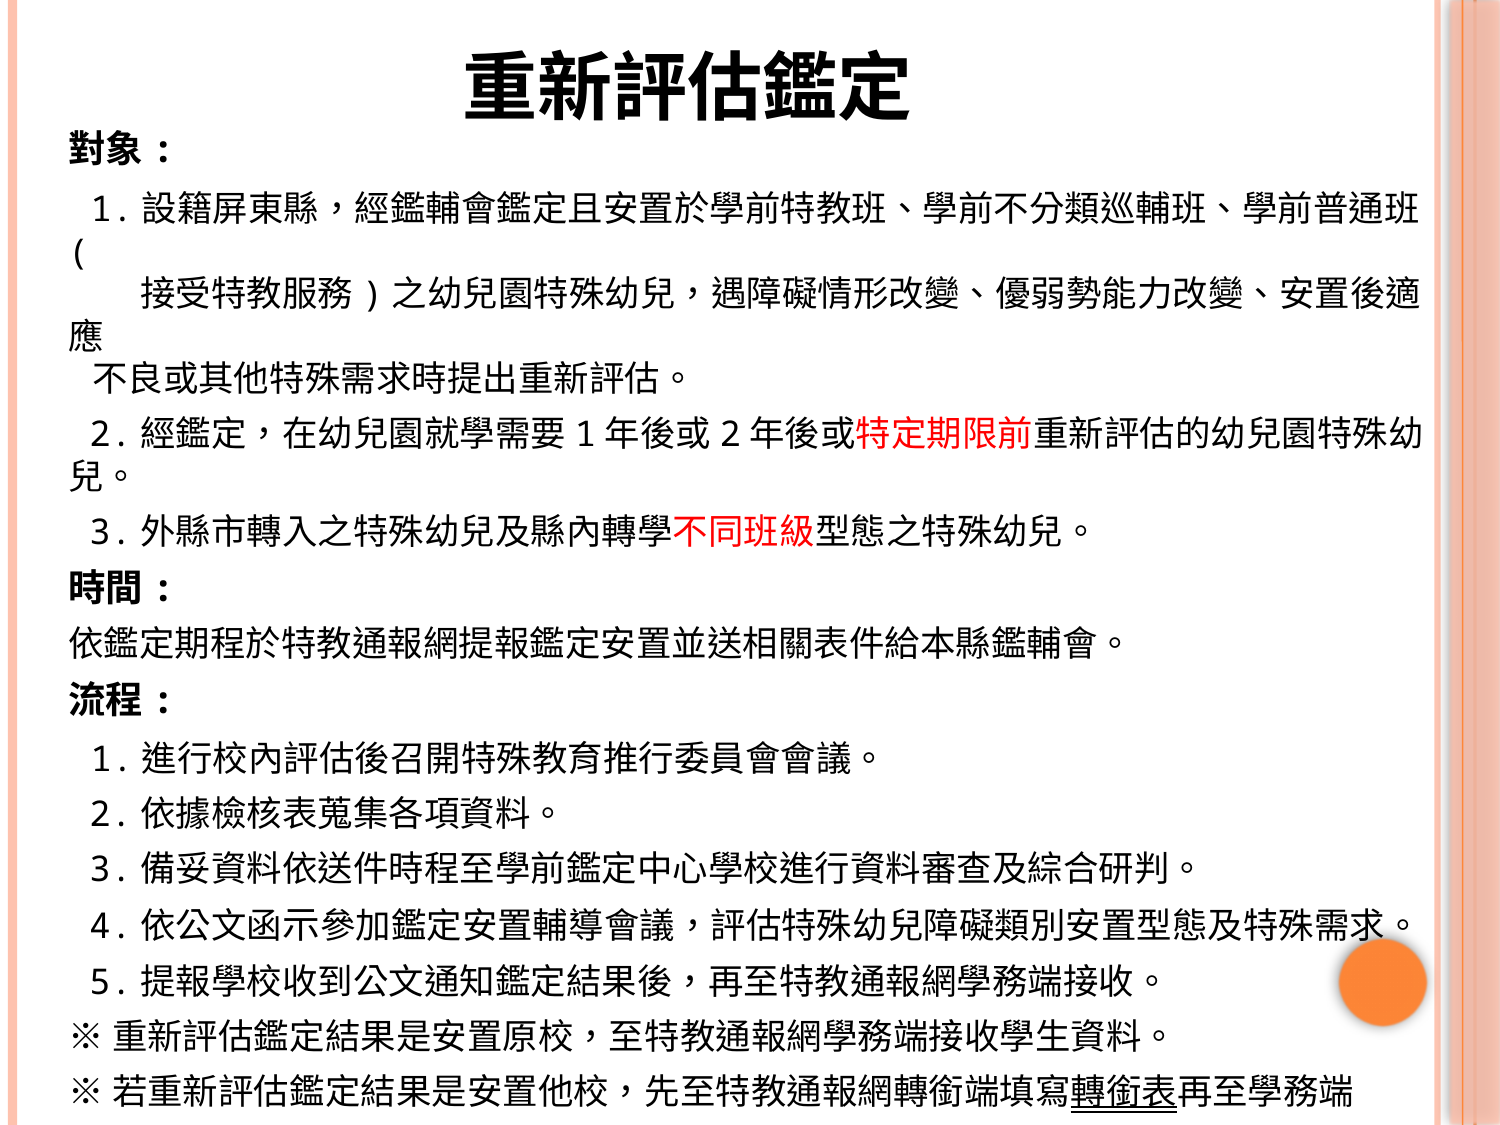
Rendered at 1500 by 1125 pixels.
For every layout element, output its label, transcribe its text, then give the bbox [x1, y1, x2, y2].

list 對象: 1.設籍屏東縣，經鑑輔會鑑定且安置於學前特教班、學前不分類巡輔班、學前普通班( 接受特教服務)之幼兒園特殊幼兒，遇障礙情形改變、優弱勢能力改變、安置後適應 不良或其他特殊需求時提出重新評估。 2.經鑑定，在幼兒園就學需要1年後或2年後或特定期限前重新評估的幼兒園特殊幼兒。 3.外縣市轉入之特殊幼兒及縣內轉學不同班級型態之特殊幼兒。 時間: 依鑑定期程於特教通報網提報鑑定安置並送相關表件給本縣鑑輔會。 流程: 1.進行校內評估後召開特殊教育推行委員會會議。 2.依據檢核表蒐集各項資料。 3.備妥資料依送件時程至學前鑑定中心學校進行資料審查及綜合研判。 4.依公文函示參加鑑定安置輔導會議，評估特殊幼兒障礙類別安置型態及特殊需求。 5.提報學校收到公文通知鑑定結果後，再至特教通報網學務端接收。 ※重新評估鑑定結果是安置原校，至特教通報網學務端接收學生資料。 ※若重新評估鑑定結果是安置他校，先至特教通報網轉銜端填寫轉銜表再至學務端 異動學生資料，通知安置學校接收。 [53, 113, 1447, 1062]
title 重新評估鑑定 [75, 19, 1300, 113]
